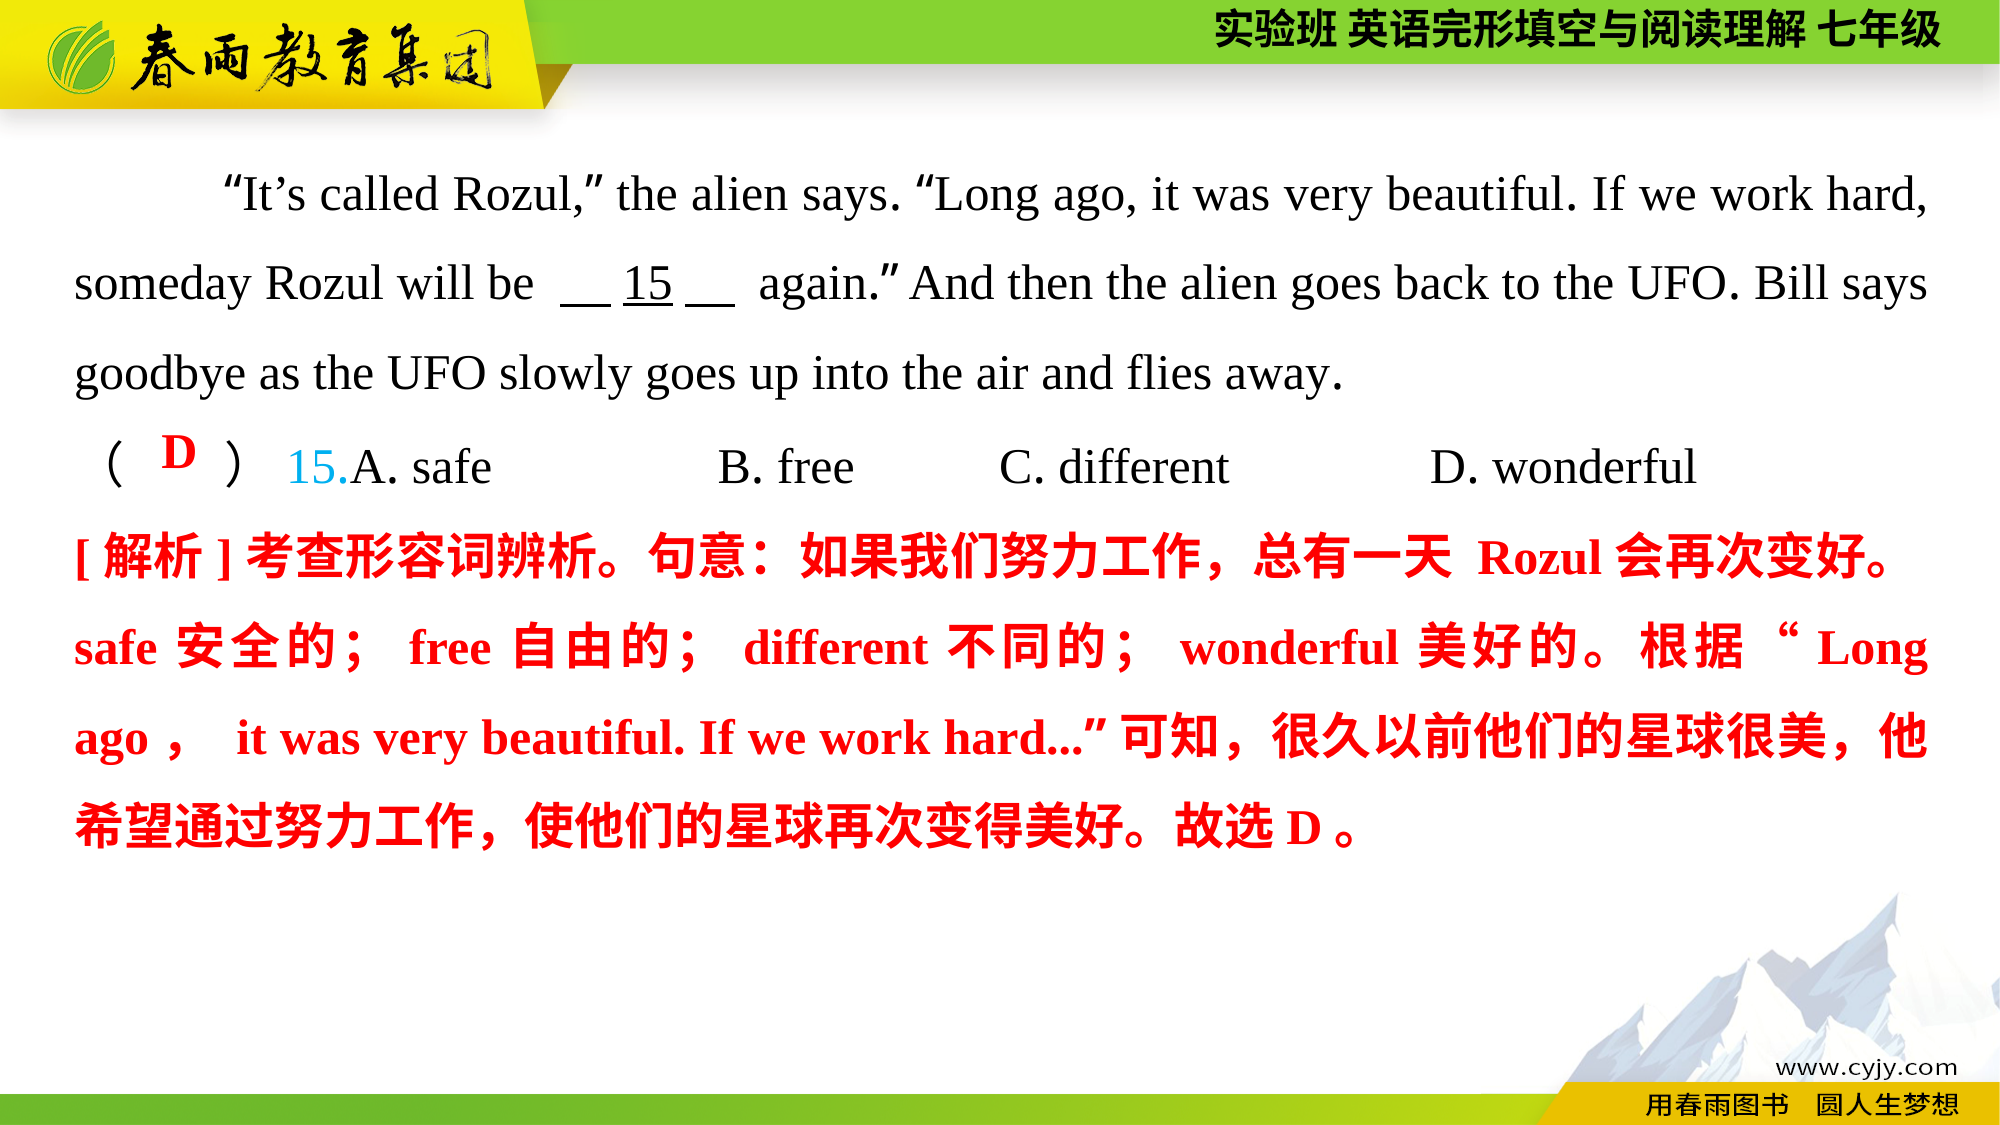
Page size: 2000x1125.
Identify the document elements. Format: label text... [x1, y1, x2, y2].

picture [0, 0, 2000, 1125]
text_box （ ）15.A. safe B. free C. different D. wonderful [59, 396, 1944, 486]
list “It’s called Rozul,” the alien says. “Long ago, it was very beautiful. If we work hard, someday Rozul will be 15 again.” And then the alien goes back to the UFO. Bill says goodbye as the UFO slowly goes up into the air and flies away. [59, 122, 1944, 396]
text_box D [146, 410, 213, 486]
text_box [解析]考查形容词辨析。句意：如果我们努力工作，总有一天 Rozul会再次变好。safe安全的；free自由的；different不同的；wonderful美好的。根据“Long ago， it was very beautiful. If we work hard...”可知，很久以前他们的星球很美，他希望通过努力工作，使他们的星球再次变得美好。故选D。 [59, 486, 1944, 862]
